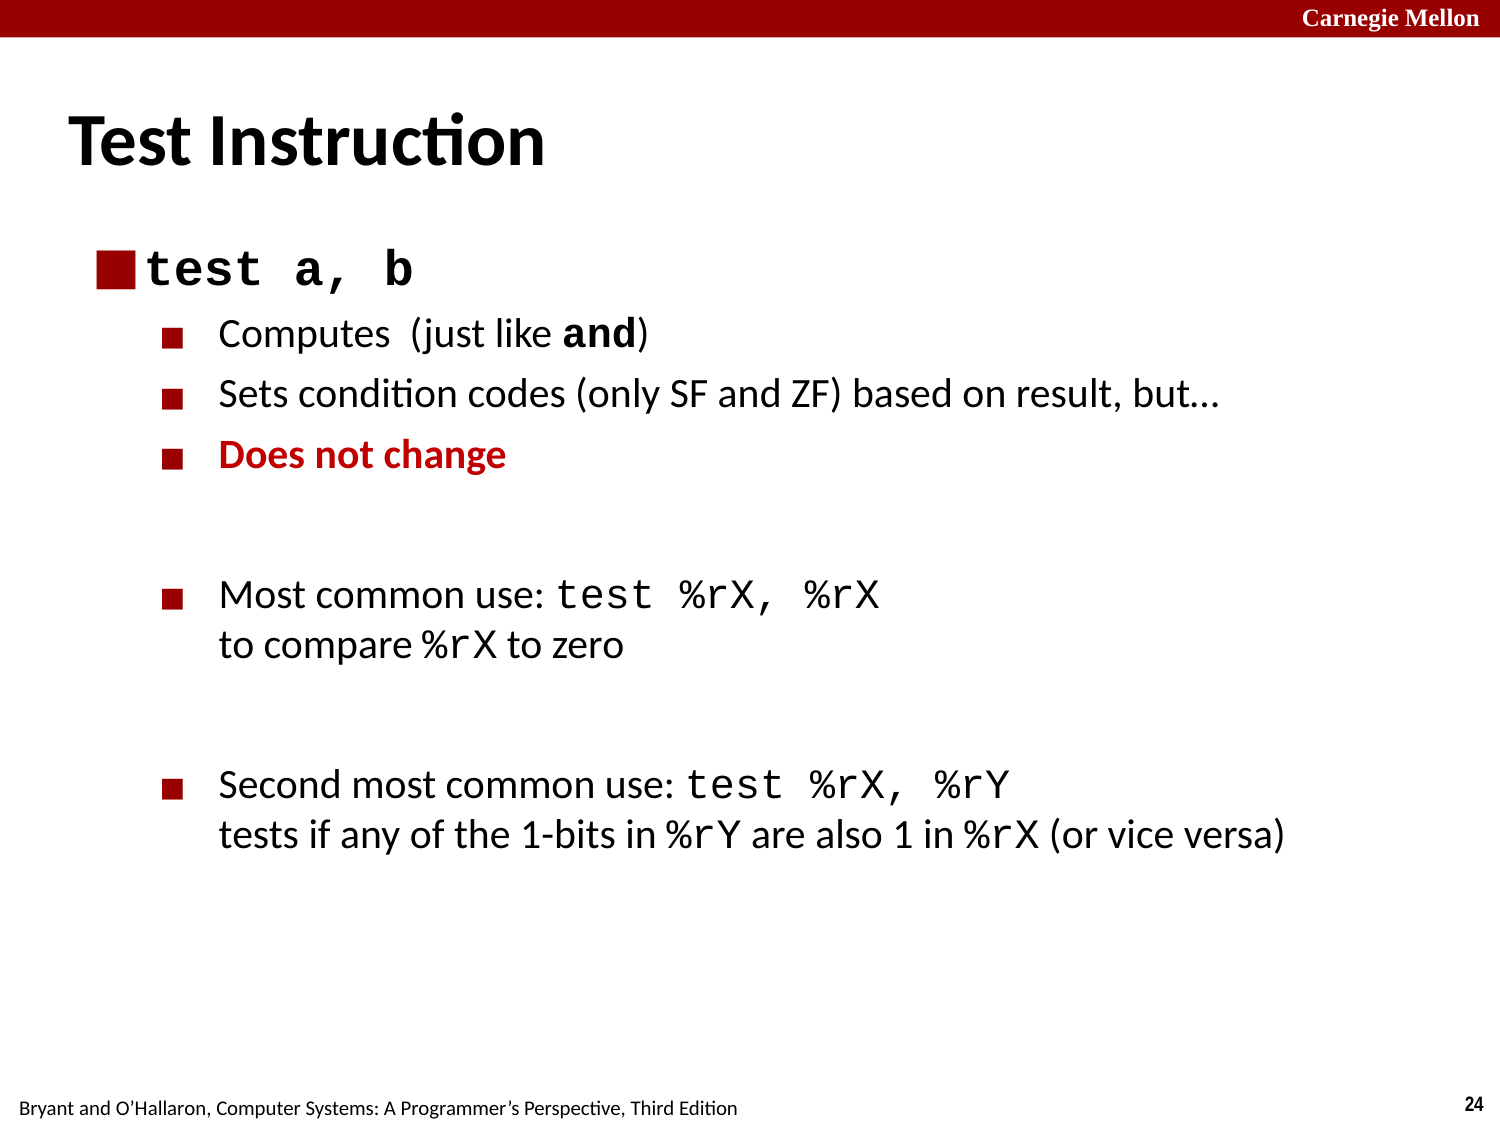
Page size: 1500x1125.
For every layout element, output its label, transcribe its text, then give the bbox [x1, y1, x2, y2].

title Test Instruction [62, 41, 1438, 230]
